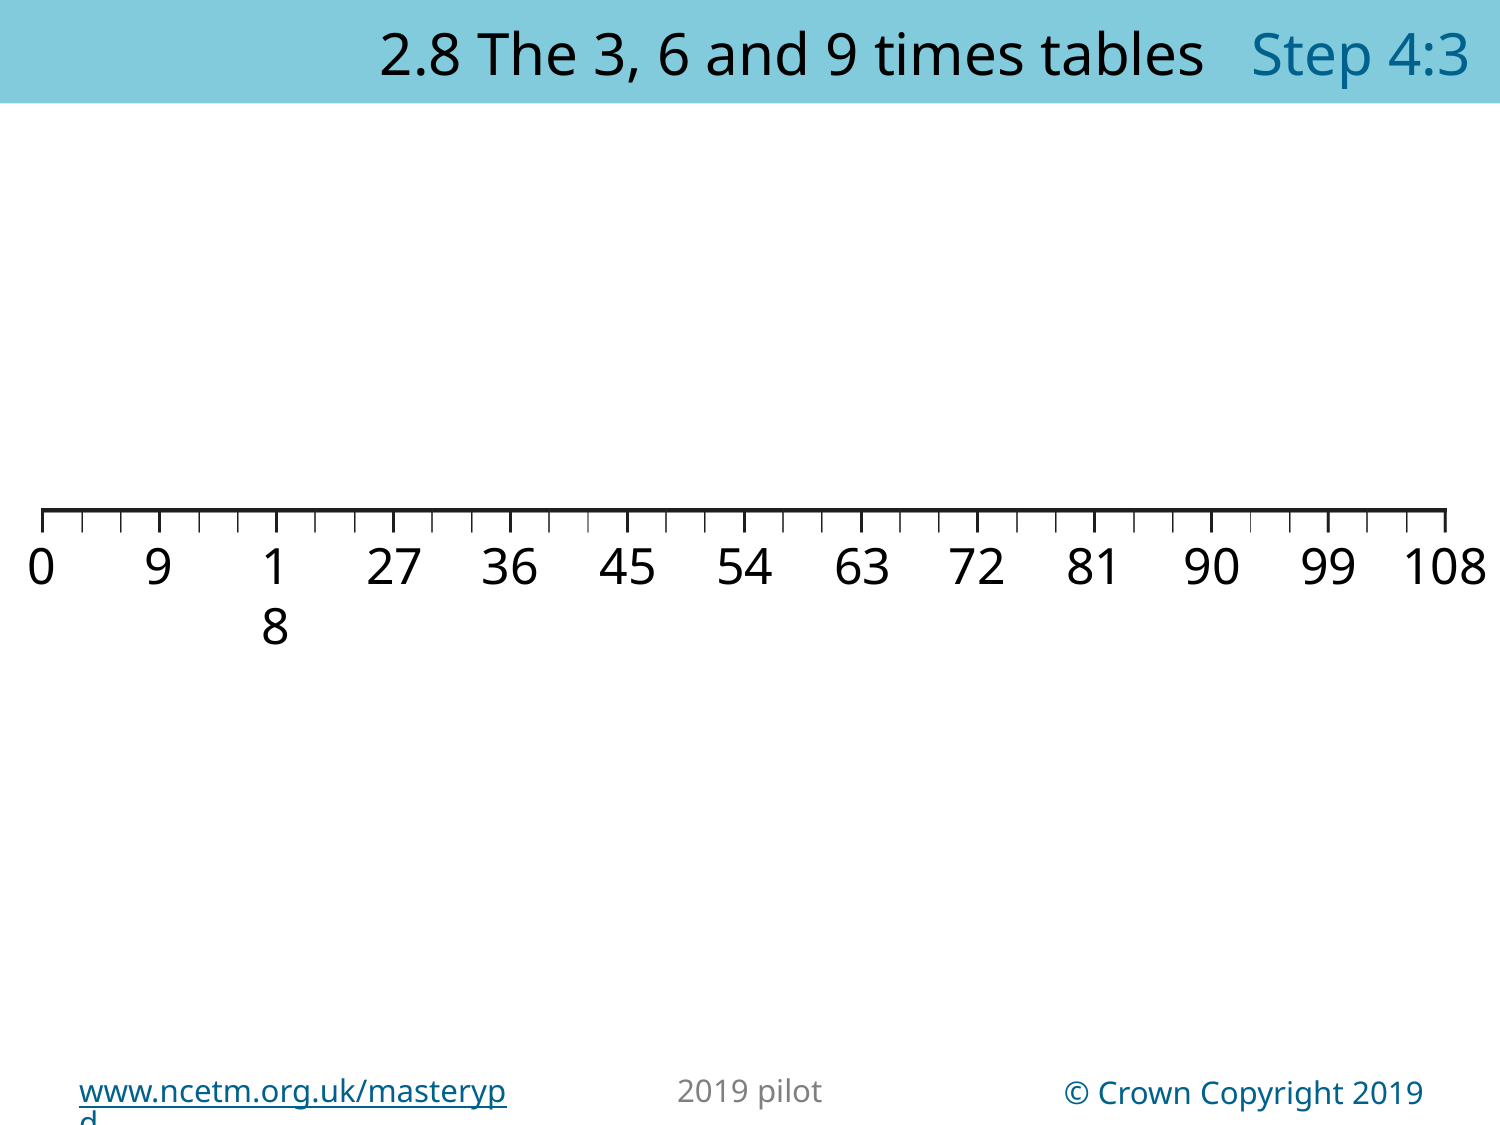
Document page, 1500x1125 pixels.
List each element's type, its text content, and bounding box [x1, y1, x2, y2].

text_box 0 [5, 527, 77, 602]
picture [35, 508, 1472, 540]
list 2.8 The 3, 6 and 9 times tables Step 4:3 [0, 0, 1500, 104]
text_box 108 [1385, 527, 1500, 602]
text_box 81 [1043, 547, 1146, 602]
text_box 45 [576, 547, 680, 602]
text_box 63 [811, 547, 914, 602]
text_box 36 [458, 547, 561, 602]
text_box 9 [123, 547, 195, 602]
text_box 18 [232, 547, 320, 662]
text_box 90 [1160, 547, 1264, 602]
text_box 99 [1277, 547, 1380, 602]
text_box 54 [693, 547, 796, 602]
text_box 72 [926, 547, 1029, 602]
text_box 27 [343, 547, 446, 602]
